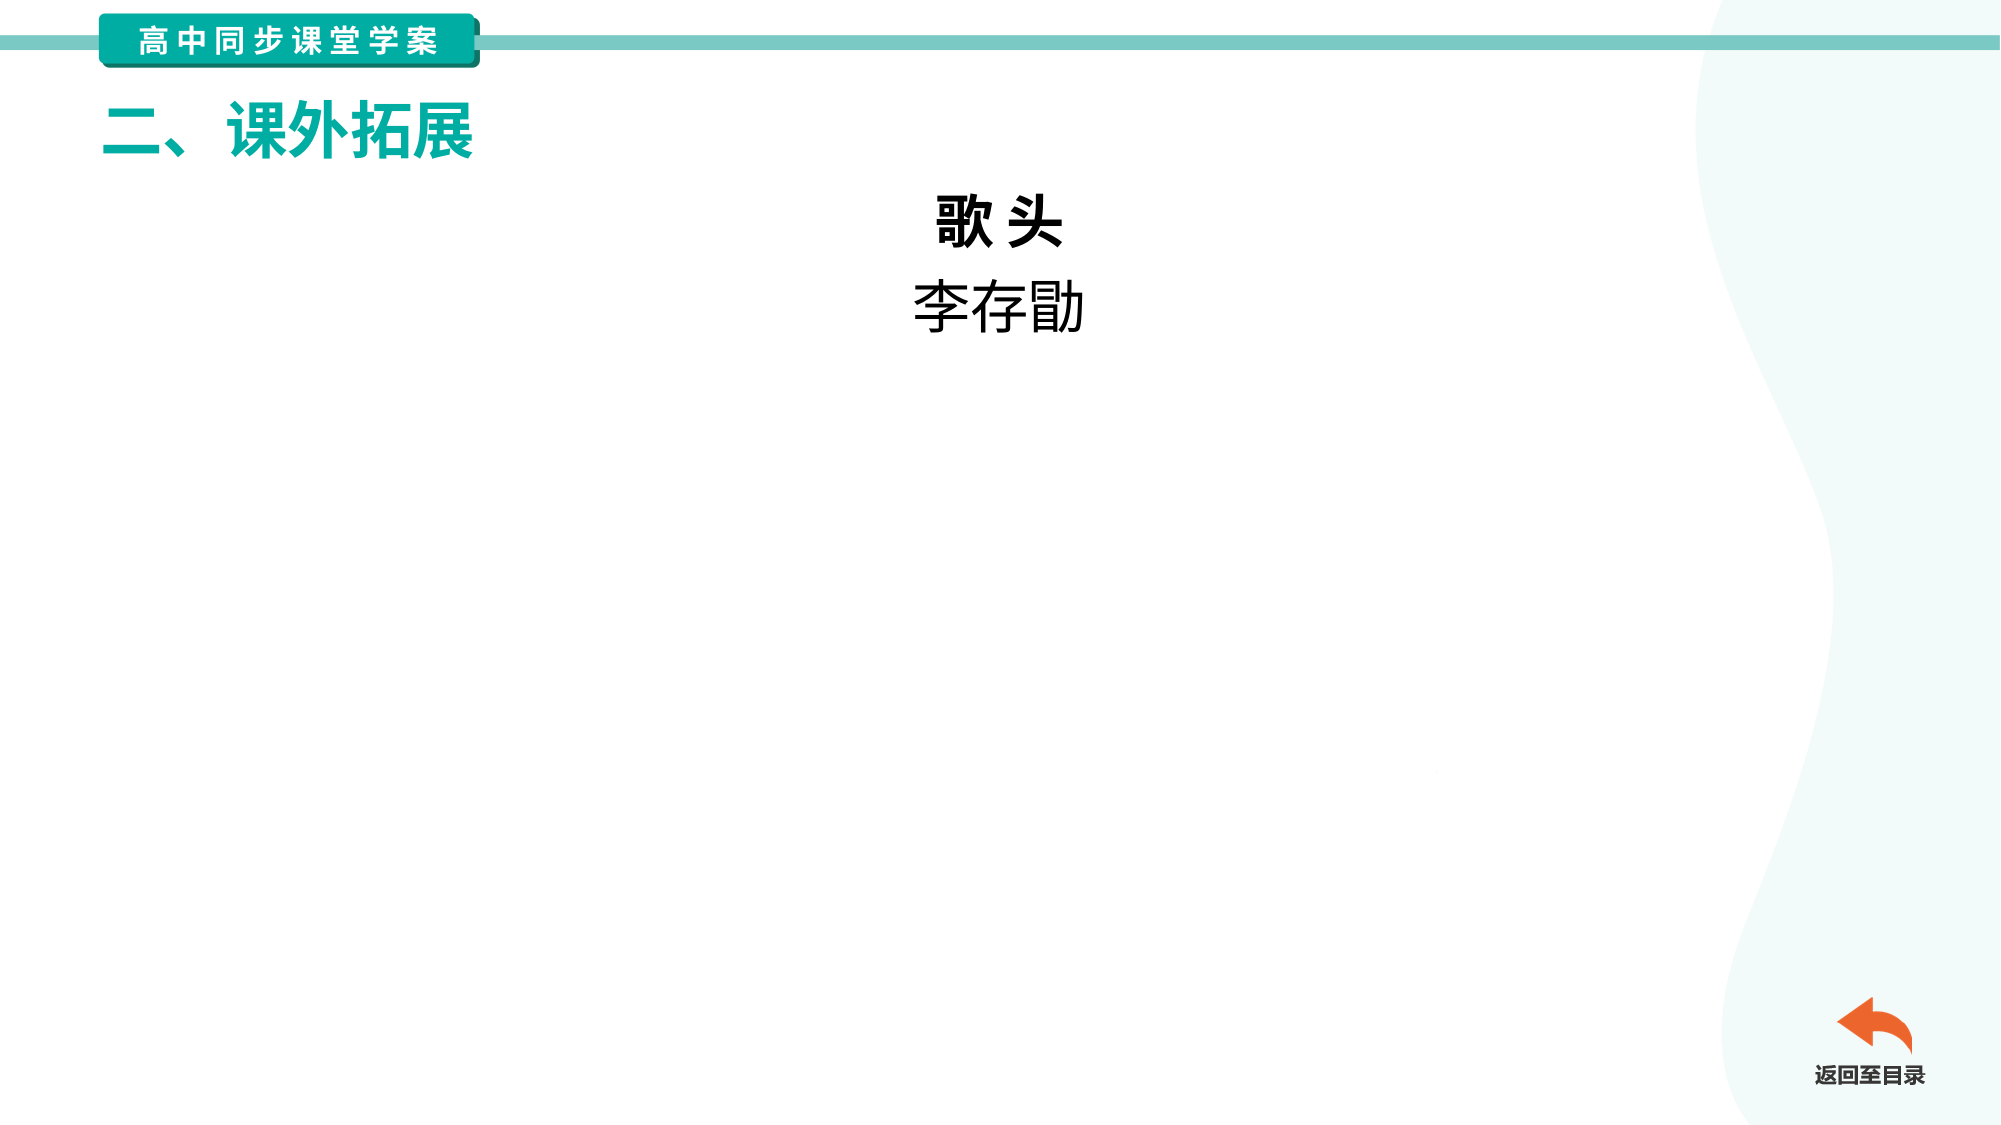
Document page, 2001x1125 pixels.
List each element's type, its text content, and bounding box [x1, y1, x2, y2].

picture [0, 0, 2000, 1125]
text_box 二、课外拓展 [100, 76, 1899, 167]
